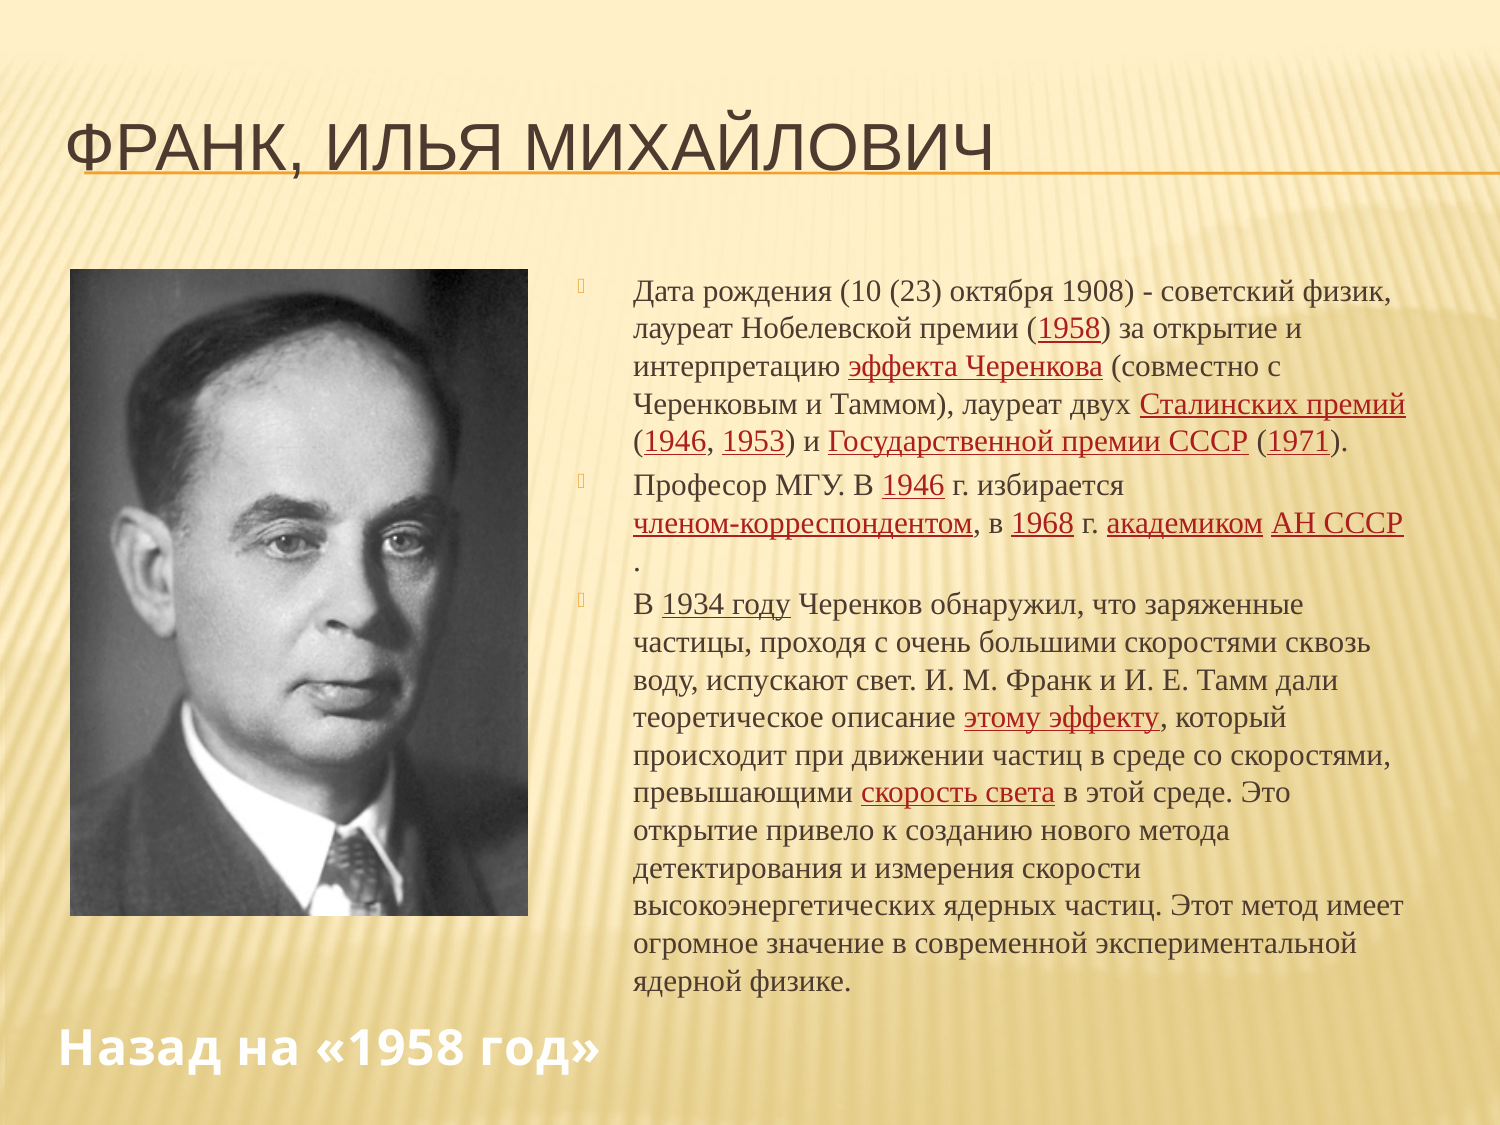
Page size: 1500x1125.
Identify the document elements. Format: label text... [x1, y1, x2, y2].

title Франк, Илья Михайлович [50, 75, 1475, 213]
text_box Назад на «1958 год» [42, 1007, 617, 1083]
list Дата рождения (10 (23) октября 1908) - советский физик, лауреат Нобелевской премии (1958) за открытие и интерпретацию эффекта Черенкова (совместно с Черенковым и Таммом), лауреат двух Сталинских премий (1946, 1953) и Государственной премии СССР (1971). Професор МГУ. В 1946 г. избирается членом-корреспондентом, в 1968 г. академиком АН СССР. В 1934 году Черенков обнаружил, что заряженные частицы, проходя с очень большими скоростями сквозь воду, испускают свет. И. М. Франк и И. Е. Тамм дали теоретическое описание этому эффекту, который происходит при движении частиц в среде со скоростями, превышающими скорость света в этой среде. Это открытие привело к созданию нового метода детектирования и измерения скорости высокоэнергетических ядерных частиц. Этот метод имеет огромное значение в современной экспериментальной ядерной физике. [562, 262, 1426, 1006]
picture [70, 269, 528, 917]
